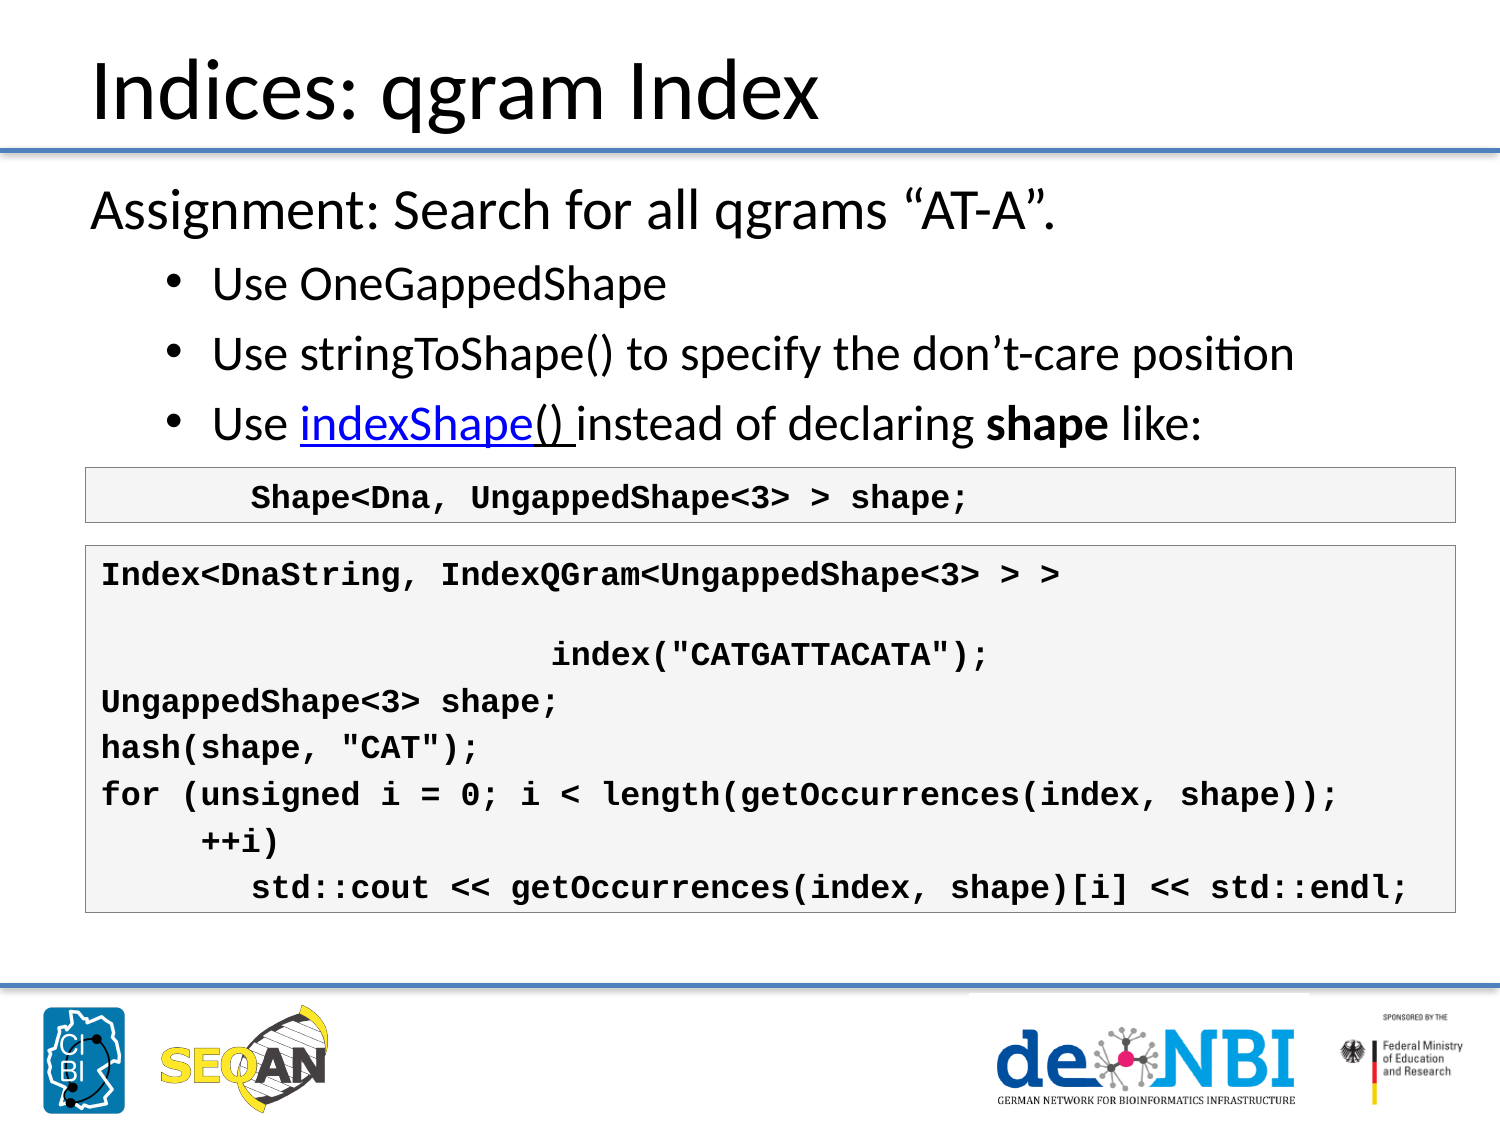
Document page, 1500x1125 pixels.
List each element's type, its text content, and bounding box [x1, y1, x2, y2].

title Indices: qgram Index [75, 25, 1425, 145]
picture [969, 993, 1309, 1122]
picture [48, 1010, 120, 1109]
list Assignment: Search for all qgrams “AT-A”. Use OneGappedShape Use stringToShape() to specify the don’t-care position Use indexShape() instead of declaring shape like: [75, 163, 1476, 828]
text_box Index<DnaString, IndexQGram<UngappedShape<3> > > index("CATGATTACATA"); UngappedShape<3> shape; hash(shape, "CAT"); for (unsigned i = 0; i < length(getOccurrences(index, shape)); ++i) std::cout << getOccurrences(index, shape)[i] << std::endl; [85, 545, 1456, 913]
text_box Shape<Dna, UngappedShape<3> > shape; [85, 467, 1456, 523]
picture [141, 1002, 332, 1121]
